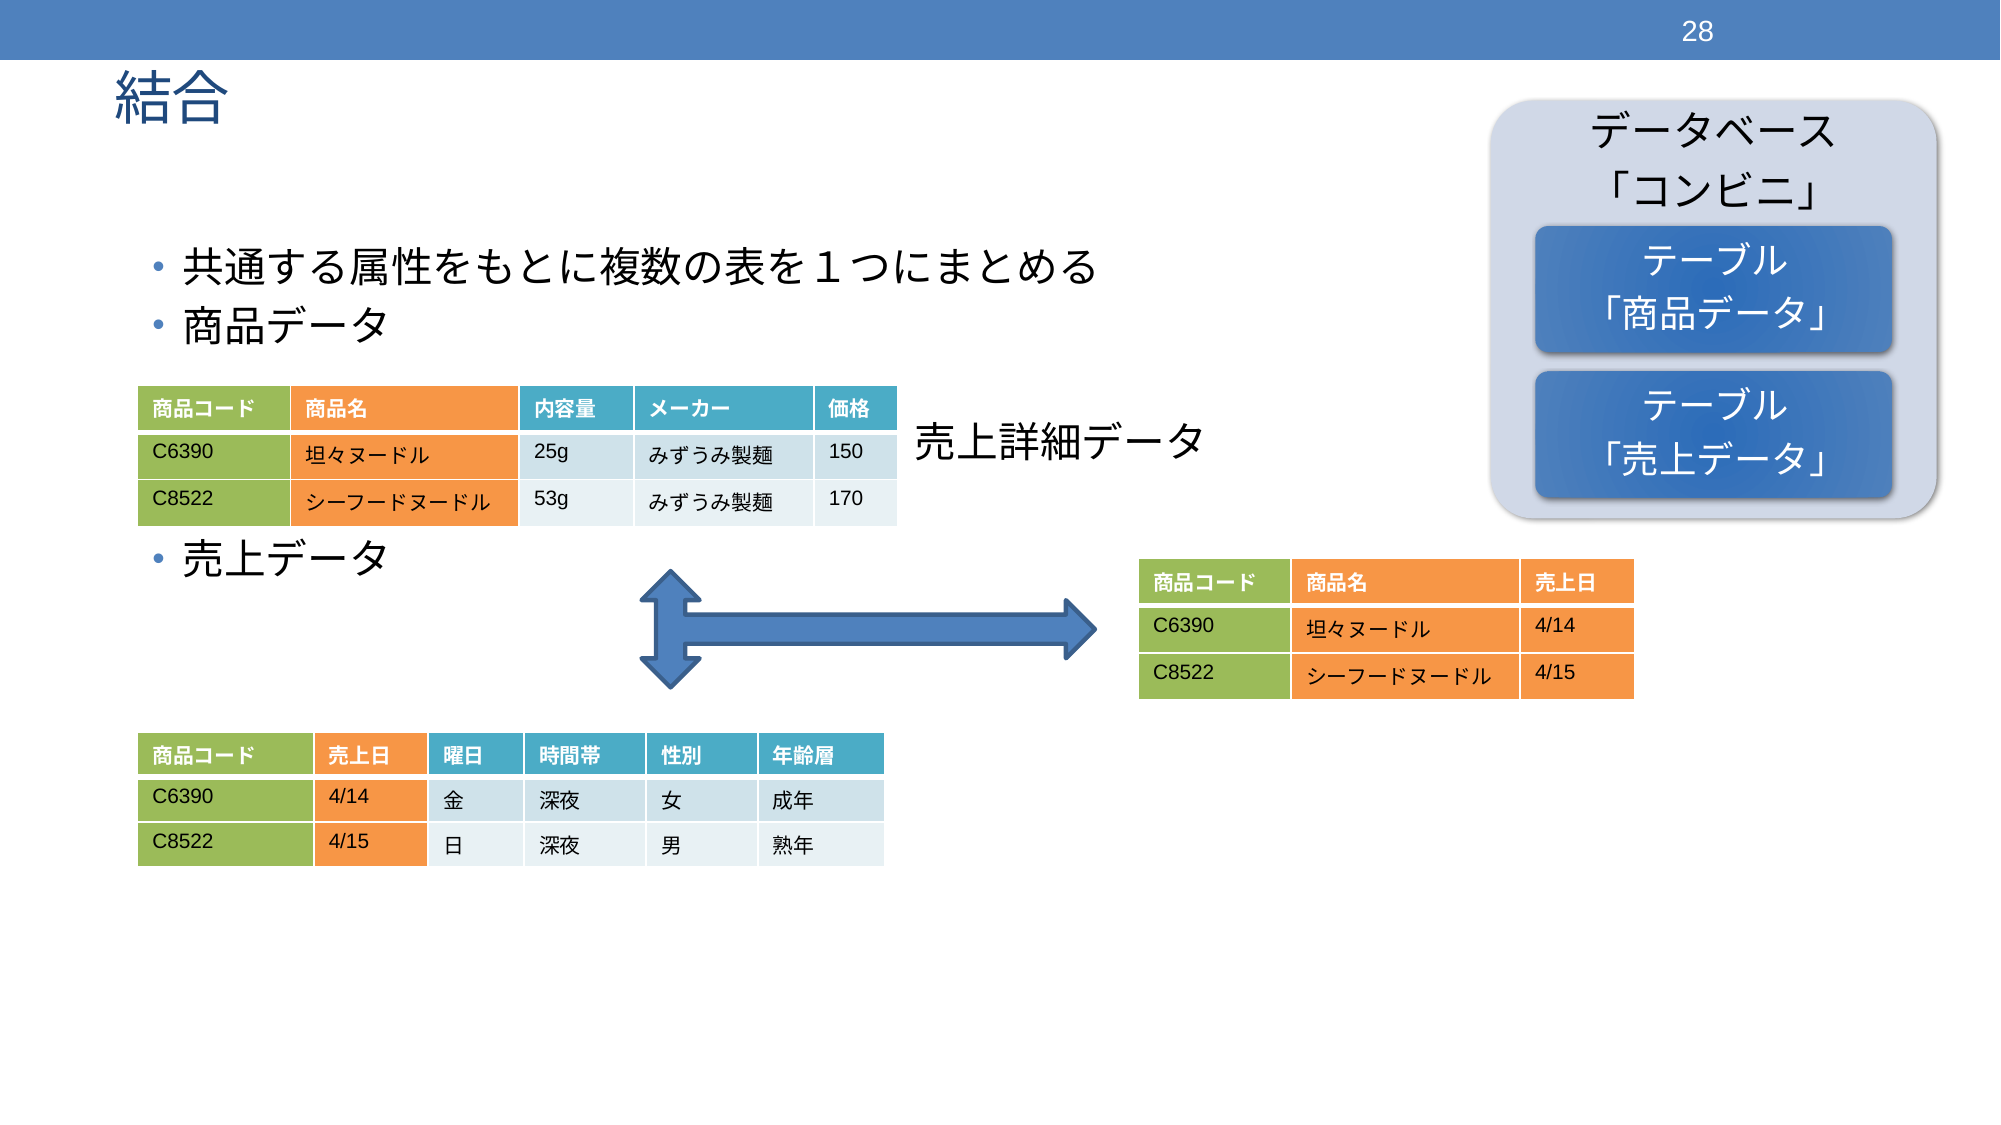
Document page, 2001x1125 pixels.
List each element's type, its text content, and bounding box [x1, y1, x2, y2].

table_cell 150 [815, 435, 897, 479]
table_cell C6390 [138, 435, 290, 479]
table_cell みずうみ製麺 [635, 435, 813, 479]
title 結合 [99, 59, 1900, 133]
table_header 売上日 [1521, 559, 1634, 603]
table_cell 53g [520, 480, 633, 526]
table_cell C6390 [138, 780, 313, 821]
list 共通する属性をもとに複数の表を１つにまとめる 商品データ ・売上詳細データ 売上データ [137, 233, 1863, 1014]
table_cell 熟年 [759, 823, 884, 866]
table_cell 深夜 [525, 823, 645, 866]
table_cell 成年 [759, 780, 884, 821]
table_header メーカー [635, 386, 813, 430]
table_cell 男 [647, 823, 757, 866]
table_cell 坦々ヌードル [291, 435, 518, 479]
table_cell 深夜 [525, 780, 645, 821]
table_cell 女 [647, 780, 757, 821]
table_cell C8522 [1139, 654, 1290, 699]
table_header 商品名 [291, 386, 518, 430]
table_header 売上日 [315, 733, 427, 774]
table_header 性別 [647, 733, 757, 774]
table_cell 4/15 [1521, 654, 1634, 699]
table_header 内容量 [520, 386, 633, 430]
table_header 商品名 [1292, 559, 1519, 603]
table_cell C6390 [1139, 608, 1290, 652]
table_header 価格 [815, 386, 897, 430]
table_cell 170 [815, 480, 897, 526]
table_header 時間帯 [525, 733, 645, 774]
table_cell 25g [520, 435, 633, 479]
table_cell 坦々ヌードル [1292, 608, 1519, 652]
table_cell 4/14 [315, 780, 427, 821]
table_cell シーフードヌードル [1292, 654, 1519, 699]
table_cell 4/15 [315, 823, 427, 866]
table_cell みずうみ製麺 [635, 480, 813, 526]
table_cell 4/14 [1521, 608, 1634, 652]
table_header 商品コード [138, 386, 290, 430]
table_cell C8522 [138, 480, 290, 526]
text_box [1490, 100, 1937, 519]
table_cell シーフードヌードル [291, 480, 518, 526]
table_header 商品コード [1139, 559, 1290, 603]
table_cell 日 [429, 823, 523, 866]
table_header 曜日 [429, 733, 523, 774]
table_header 商品コード [138, 733, 313, 774]
slide_number 28 [1666, 3, 1900, 57]
text_box [639, 568, 1098, 690]
table_header 年齢層 [759, 733, 884, 774]
table_cell C8522 [138, 823, 313, 866]
table_cell 金 [429, 780, 523, 821]
